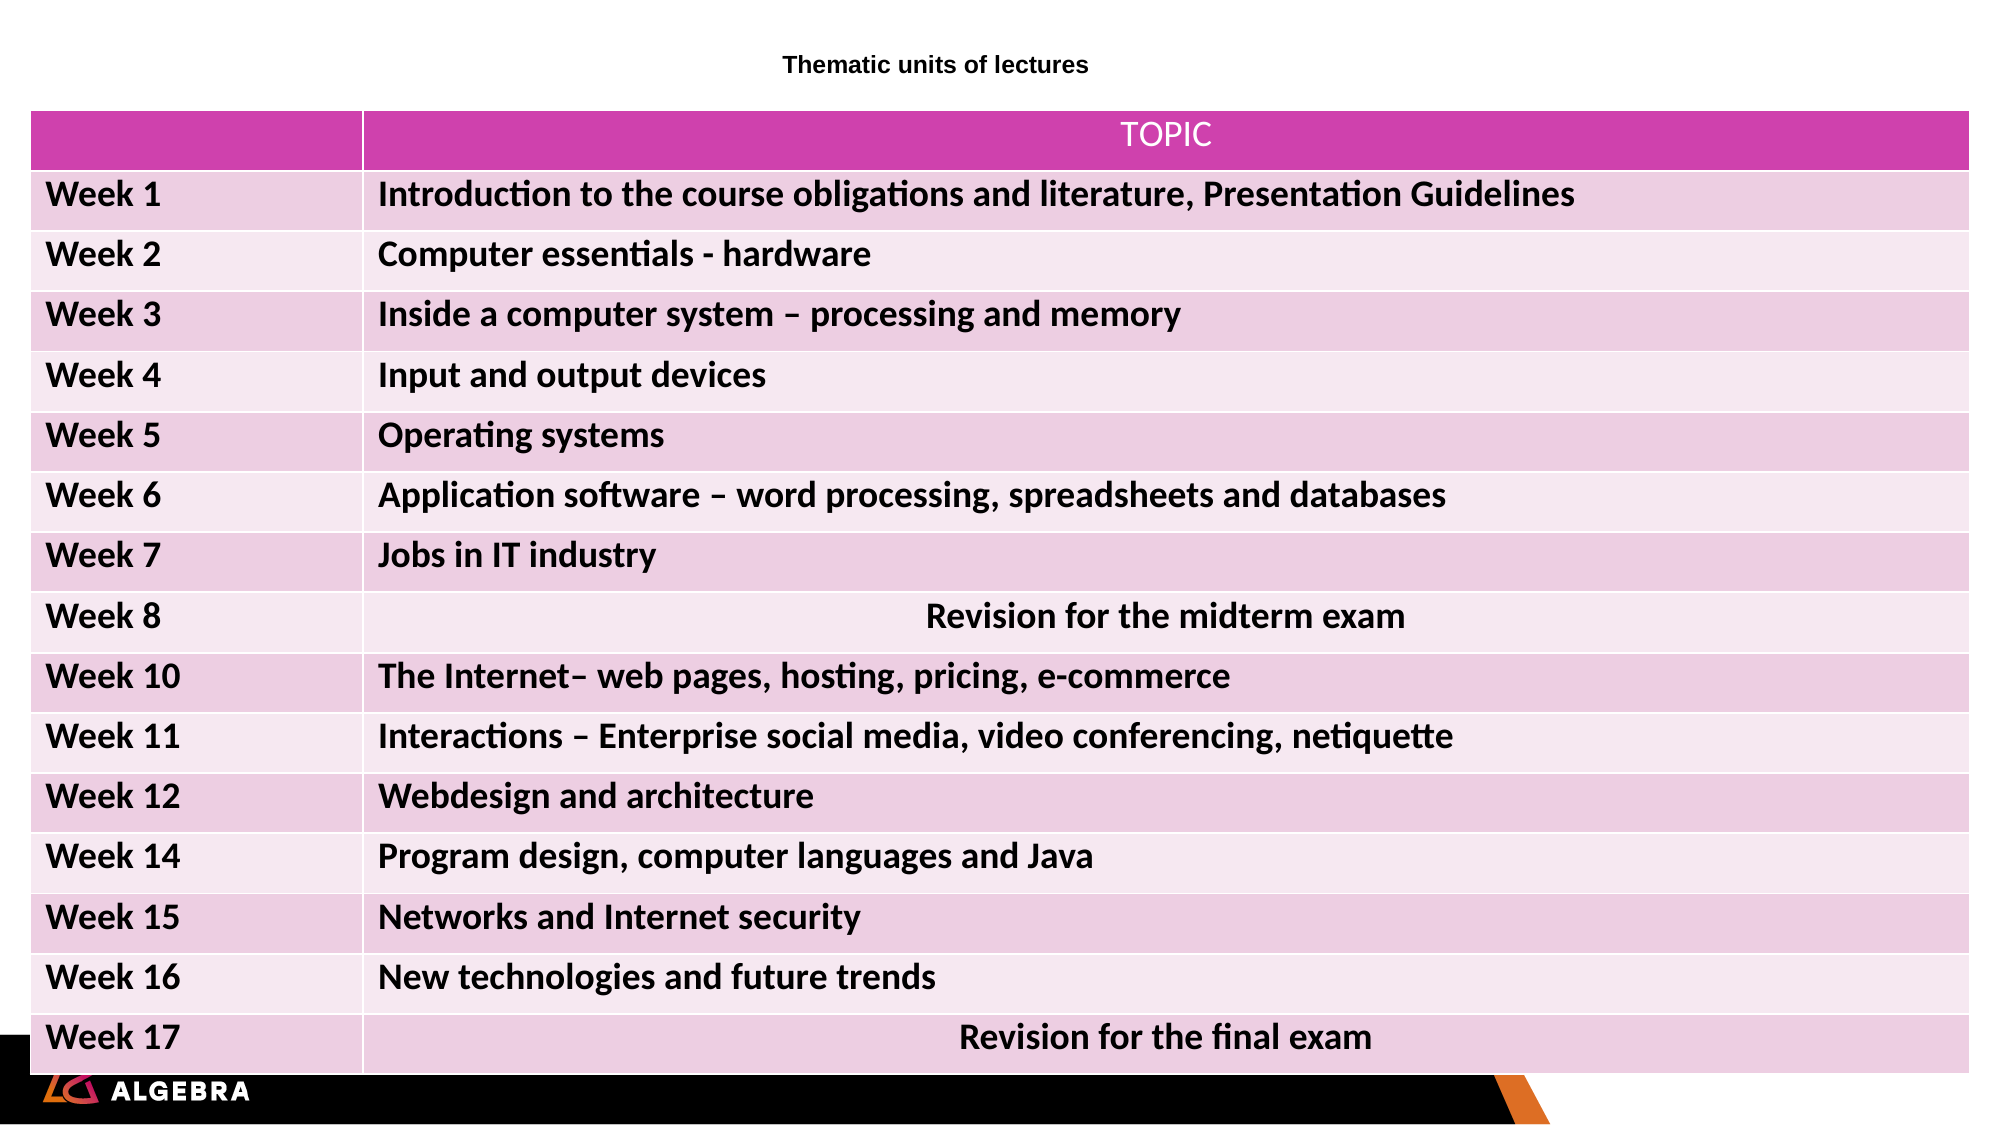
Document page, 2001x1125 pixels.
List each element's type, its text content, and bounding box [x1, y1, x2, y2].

table_cell Jobs in IT industry [364, 533, 1969, 591]
table_cell Week 6 [31, 473, 362, 531]
table_header [31, 111, 362, 170]
table_cell Week 5 [31, 413, 362, 471]
table_cell Operating systems [364, 413, 1969, 471]
table_cell Revision for the final exam [364, 1015, 1969, 1073]
table_cell Application software – word processing, spreadsheets and databases [364, 473, 1969, 531]
table_cell Week 11 [31, 714, 362, 772]
table_cell Inside a computer system – processing and memory [364, 292, 1969, 351]
table_cell Week 16 [31, 955, 362, 1013]
table_cell New technologies and future trends [364, 955, 1969, 1013]
table_cell Computer essentials - hardware [364, 232, 1969, 290]
table_cell Week 8 [31, 593, 362, 652]
table_cell Week 10 [31, 654, 362, 712]
table_cell Week 14 [31, 834, 362, 893]
table_cell Networks and Internet security [364, 894, 1969, 953]
table_header TOPIC [364, 111, 1969, 170]
table_cell Interactions – Enterprise social media, video conferencing, netiquette [364, 714, 1969, 772]
table_cell Program design, computer languages and Java [364, 834, 1969, 893]
table_cell Webdesign and architecture [364, 774, 1969, 832]
table_cell Week 4 [31, 352, 362, 411]
table_cell The Internet– web pages, hosting, pricing, e-commerce [364, 654, 1969, 712]
table_cell Week 15 [31, 894, 362, 953]
table_cell Input and output devices [364, 352, 1969, 411]
title Thematic units of lectures [204, 46, 1661, 86]
table_cell Week 2 [31, 232, 362, 290]
table_cell Week 7 [31, 533, 362, 591]
table_cell Revision for the midterm exam [364, 593, 1969, 652]
table_cell Week 17 [31, 1015, 362, 1073]
table_cell Week 1 [31, 172, 362, 230]
table_cell Introduction to the course obligations and literature, Presentation Guidelines [364, 172, 1969, 230]
picture [0, 1034, 1733, 1125]
table_cell Week 3 [31, 292, 362, 351]
table_cell Week 12 [31, 774, 362, 832]
